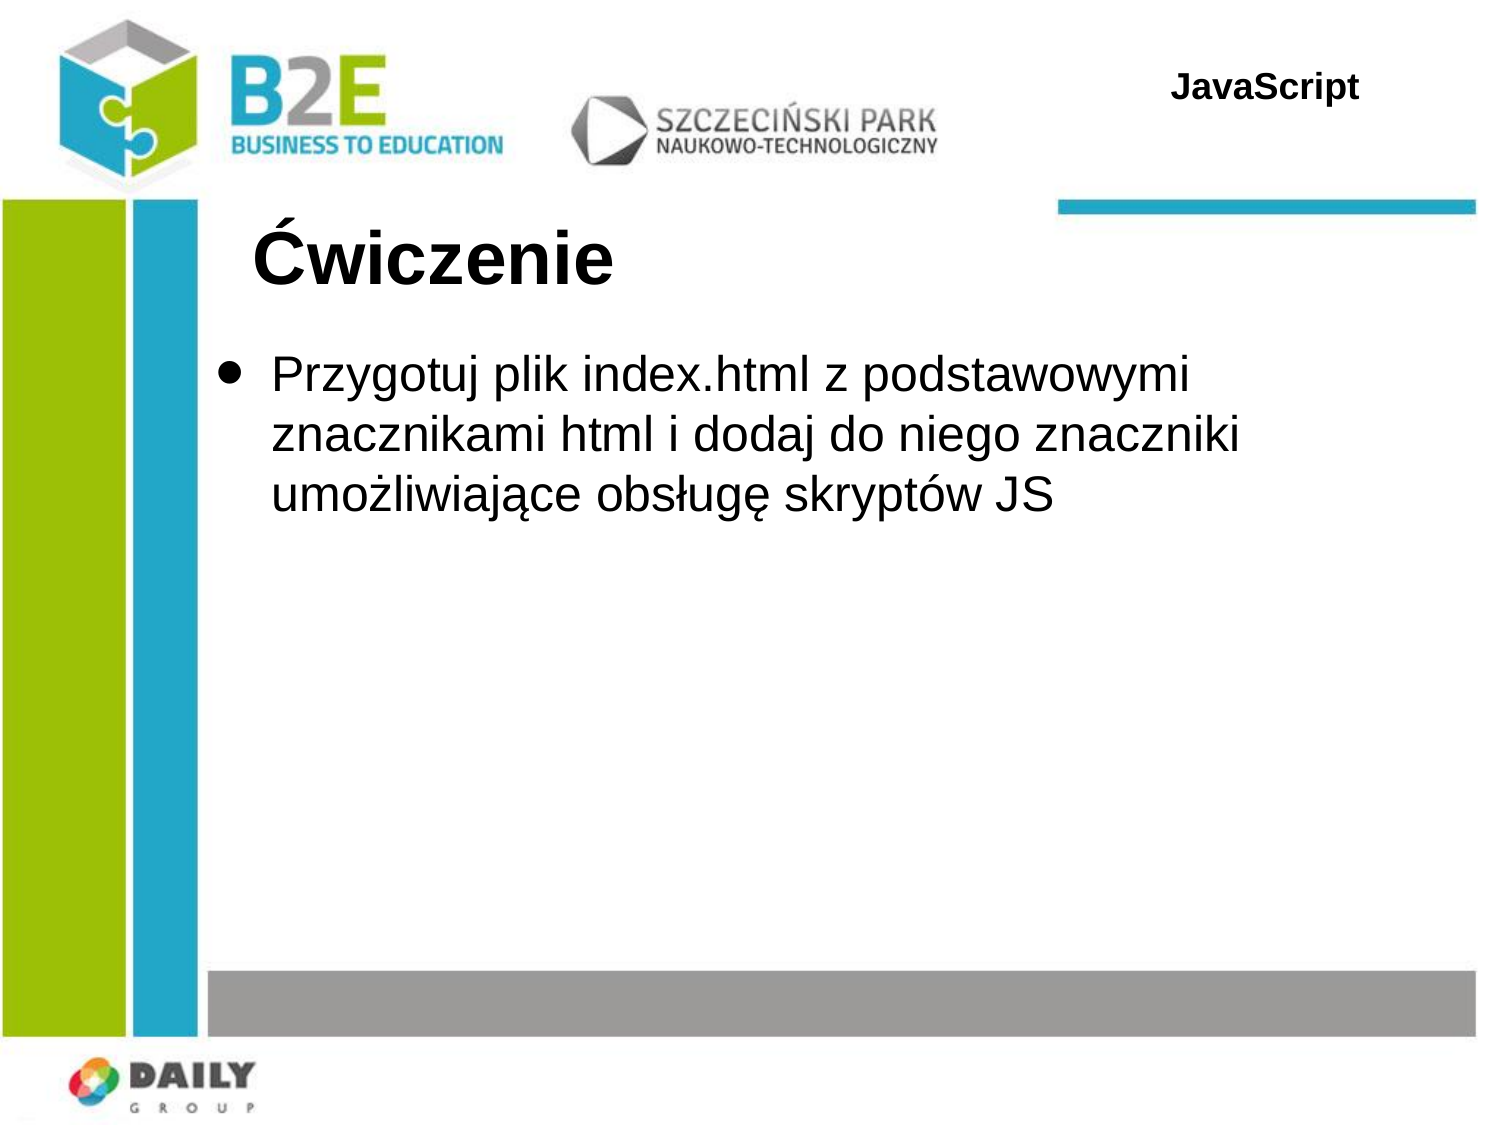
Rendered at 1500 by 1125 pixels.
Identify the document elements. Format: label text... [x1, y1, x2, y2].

list Przygotuj plik index.html z podstawowymi znacznikami html i dodaj do niego znaczniki umożliwiające obsługę skryptów JS [200, 326, 1473, 966]
text_box JavaScript [1155, 54, 1375, 115]
title Ćwiczenie [200, 218, 1473, 315]
picture [0, 0, 1500, 1125]
